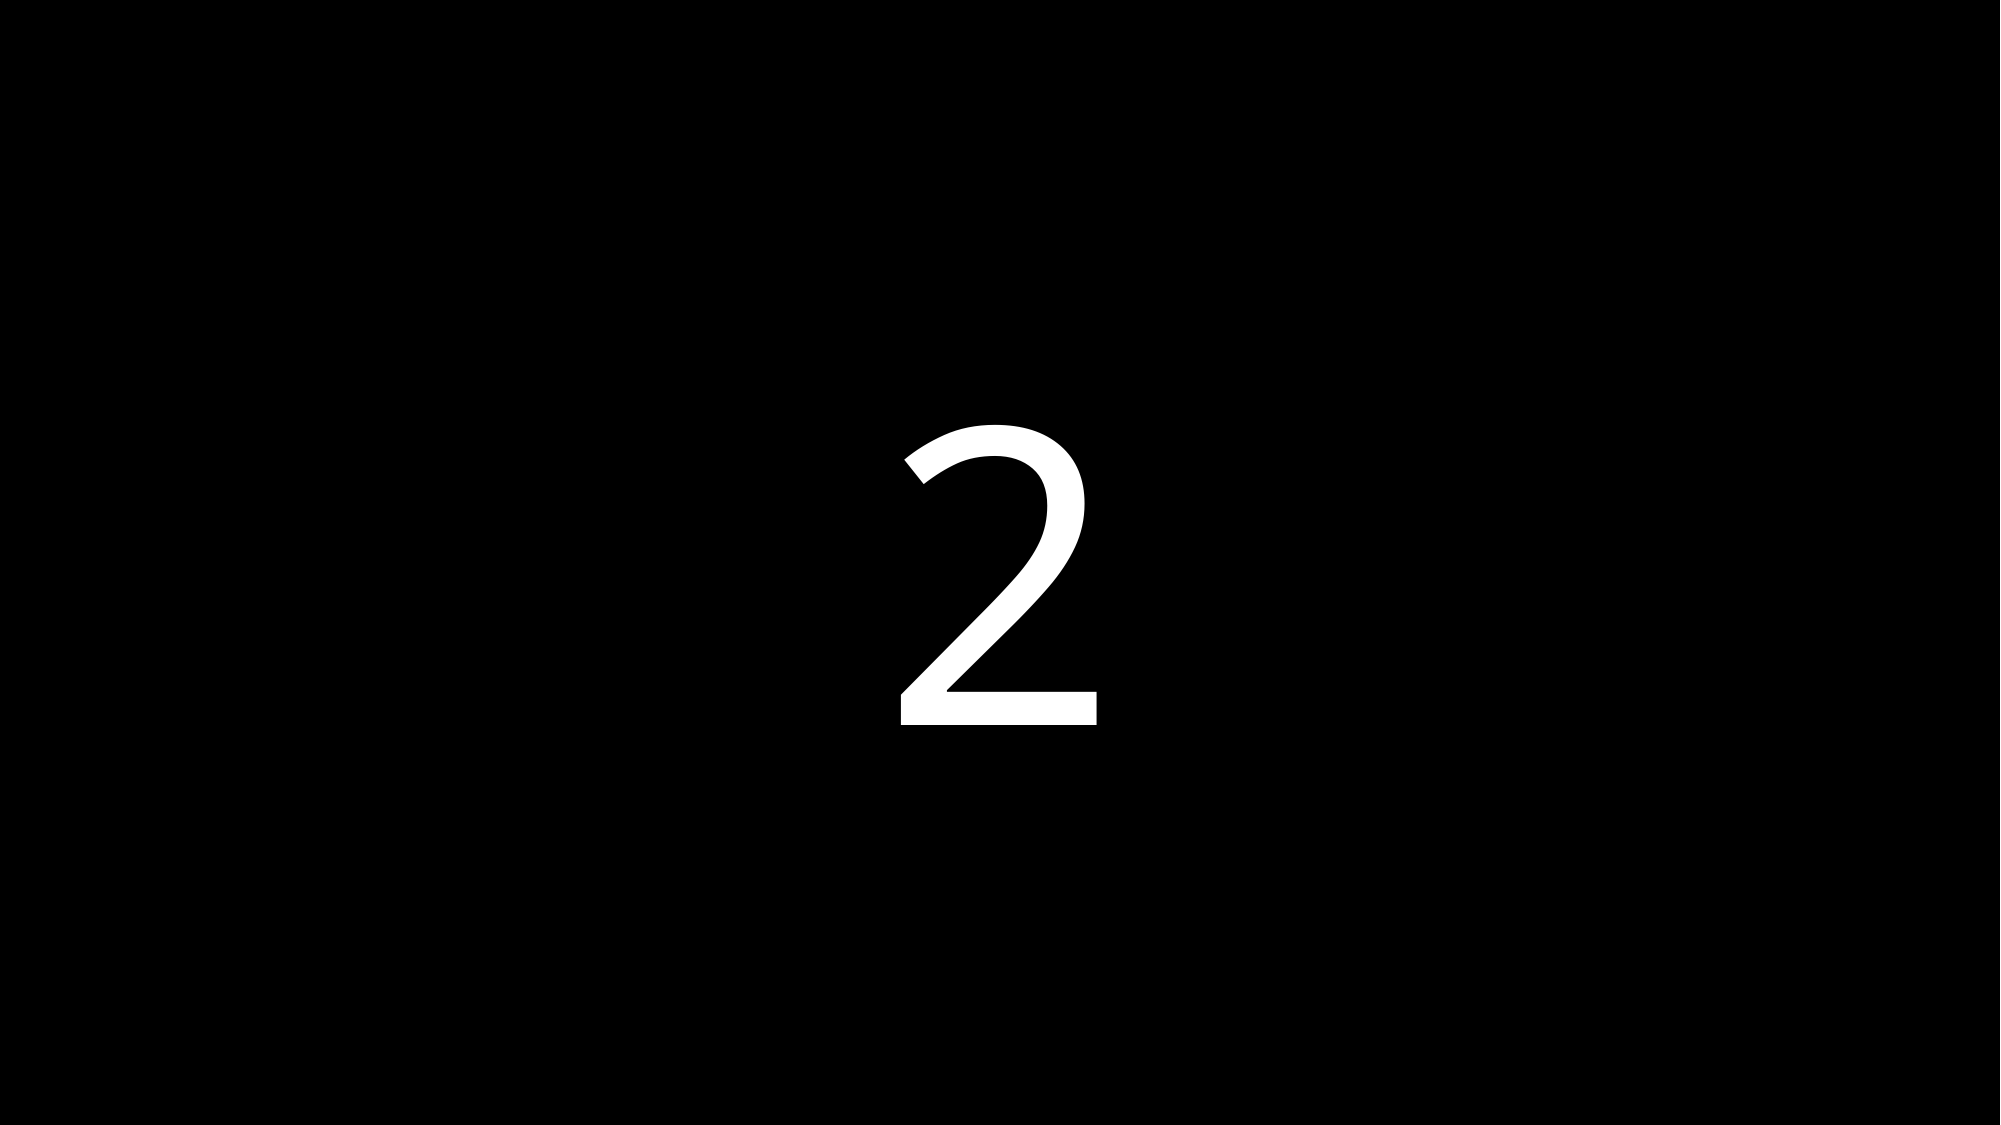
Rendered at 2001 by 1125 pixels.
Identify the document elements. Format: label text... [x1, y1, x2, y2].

text_box 2 [583, 303, 1417, 816]
